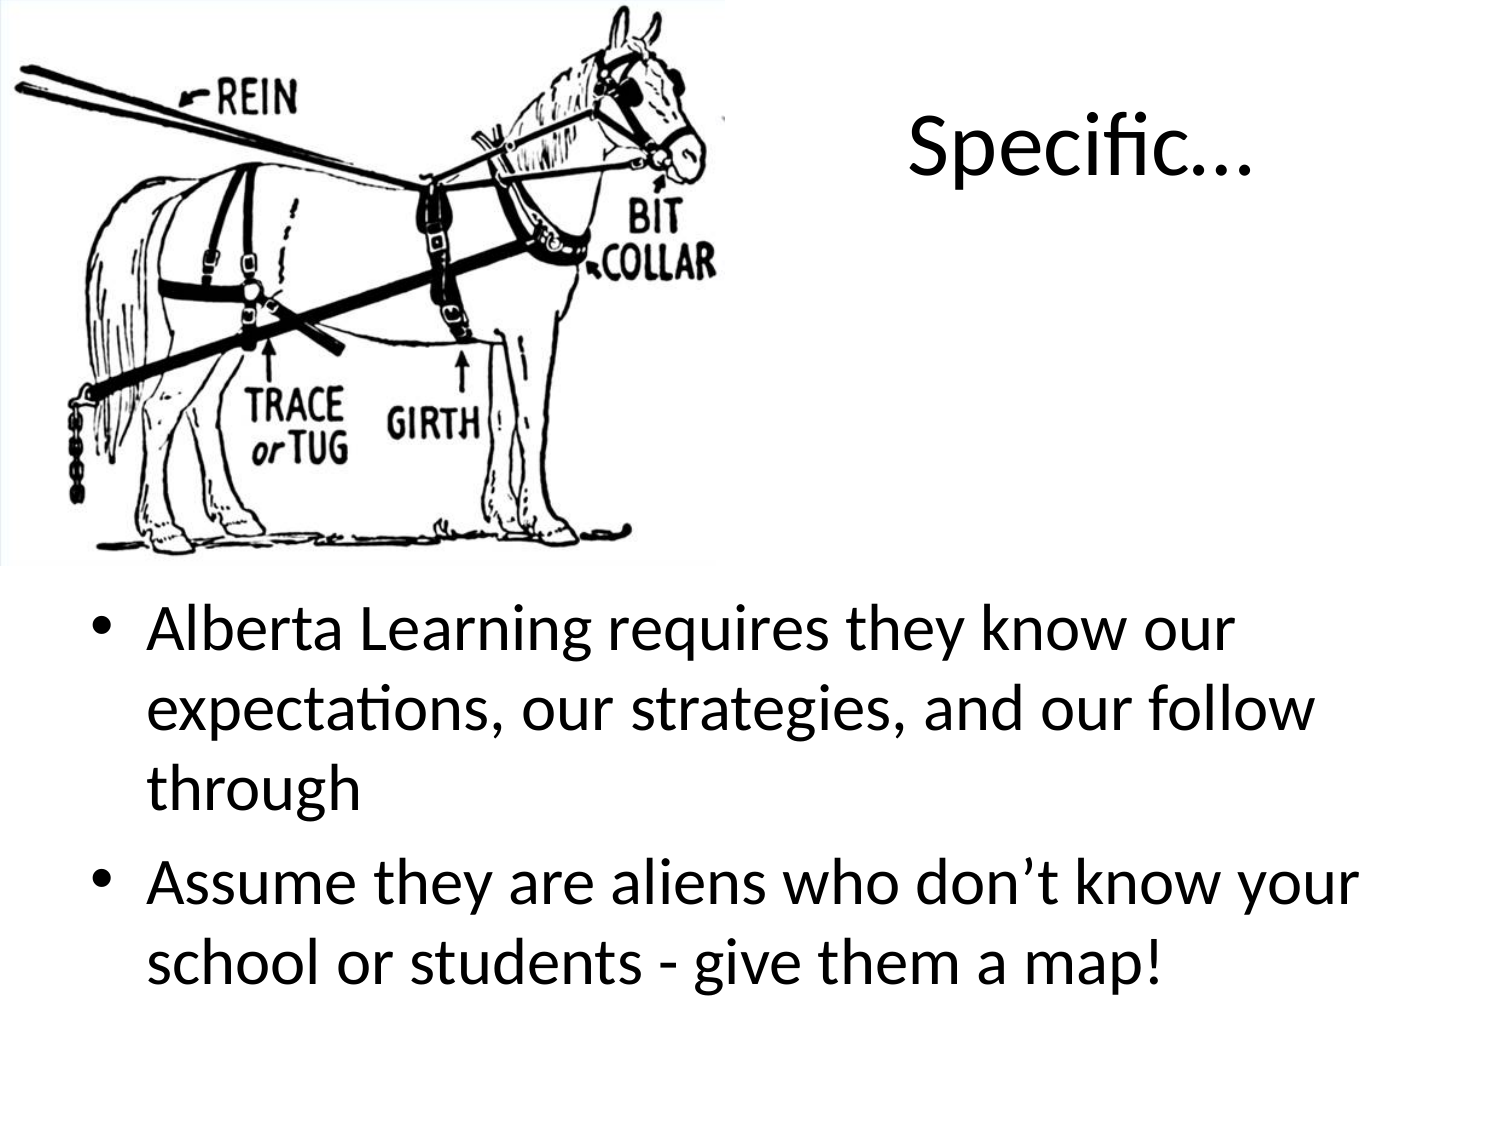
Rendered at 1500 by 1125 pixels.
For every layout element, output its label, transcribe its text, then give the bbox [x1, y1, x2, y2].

picture [0, 0, 726, 566]
title Specific… [737, 44, 1426, 233]
list Alberta Learning requires they know our expectations, our strategies, and our follow through Assume they are aliens who don’t know your school or students - give them a map! [74, 262, 1426, 1006]
